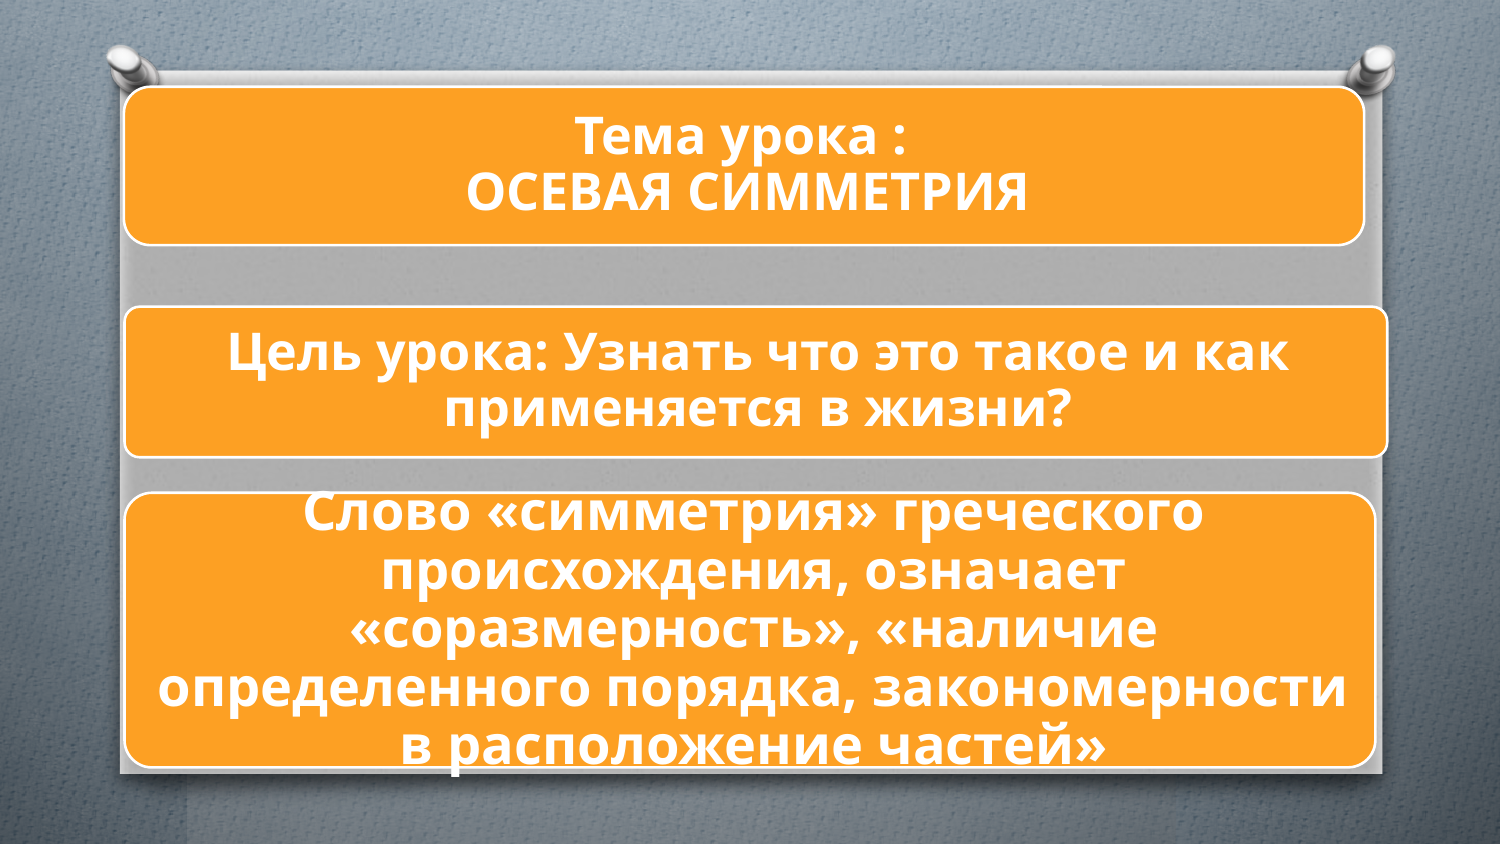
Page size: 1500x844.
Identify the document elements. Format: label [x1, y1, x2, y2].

text_box [123, 84, 1365, 249]
picture [1322, 22, 1433, 114]
list [123, 492, 1377, 768]
picture [80, 18, 192, 101]
list [123, 306, 1389, 458]
